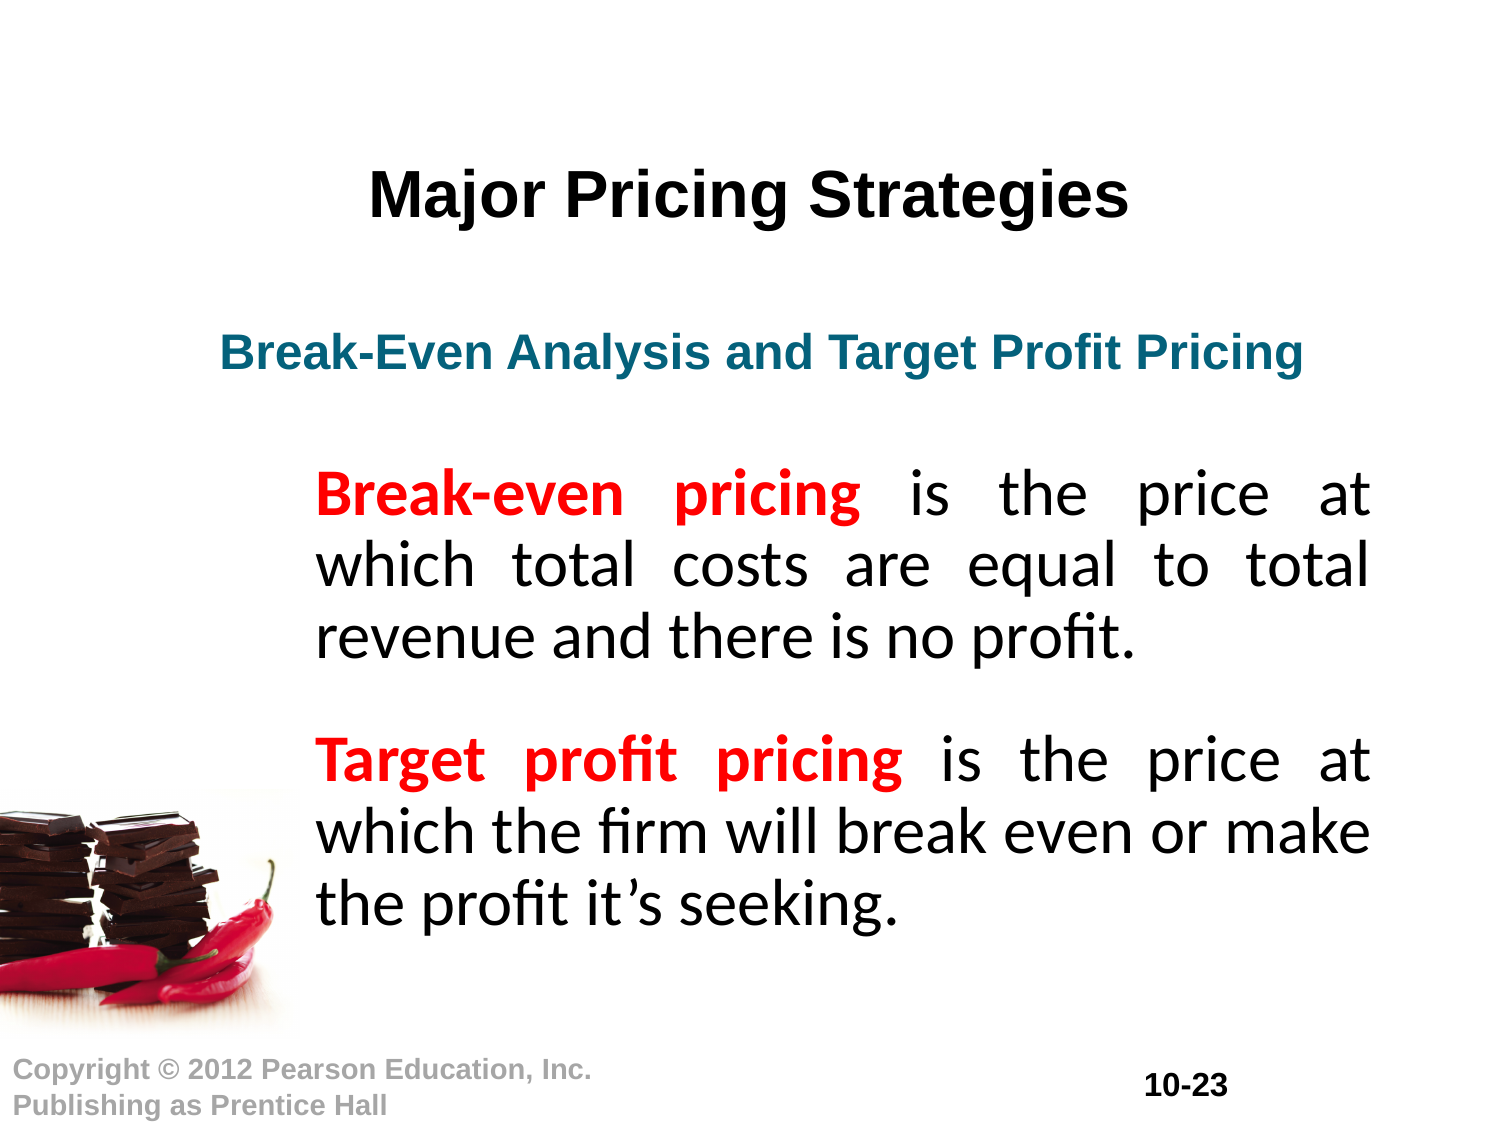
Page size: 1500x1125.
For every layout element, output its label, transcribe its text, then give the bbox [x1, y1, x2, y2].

title Major Pricing Strategies [112, 124, 1388, 263]
list Break-even pricing is the price at which total costs are equal to total revenue and there is no profit. Target profit pricing is the price at which the firm will break even or make the profit it’s seeking. [299, 449, 1388, 1001]
picture [0, 789, 300, 1039]
list Break-Even Analysis and Target Profit Pricing [187, 312, 1338, 426]
